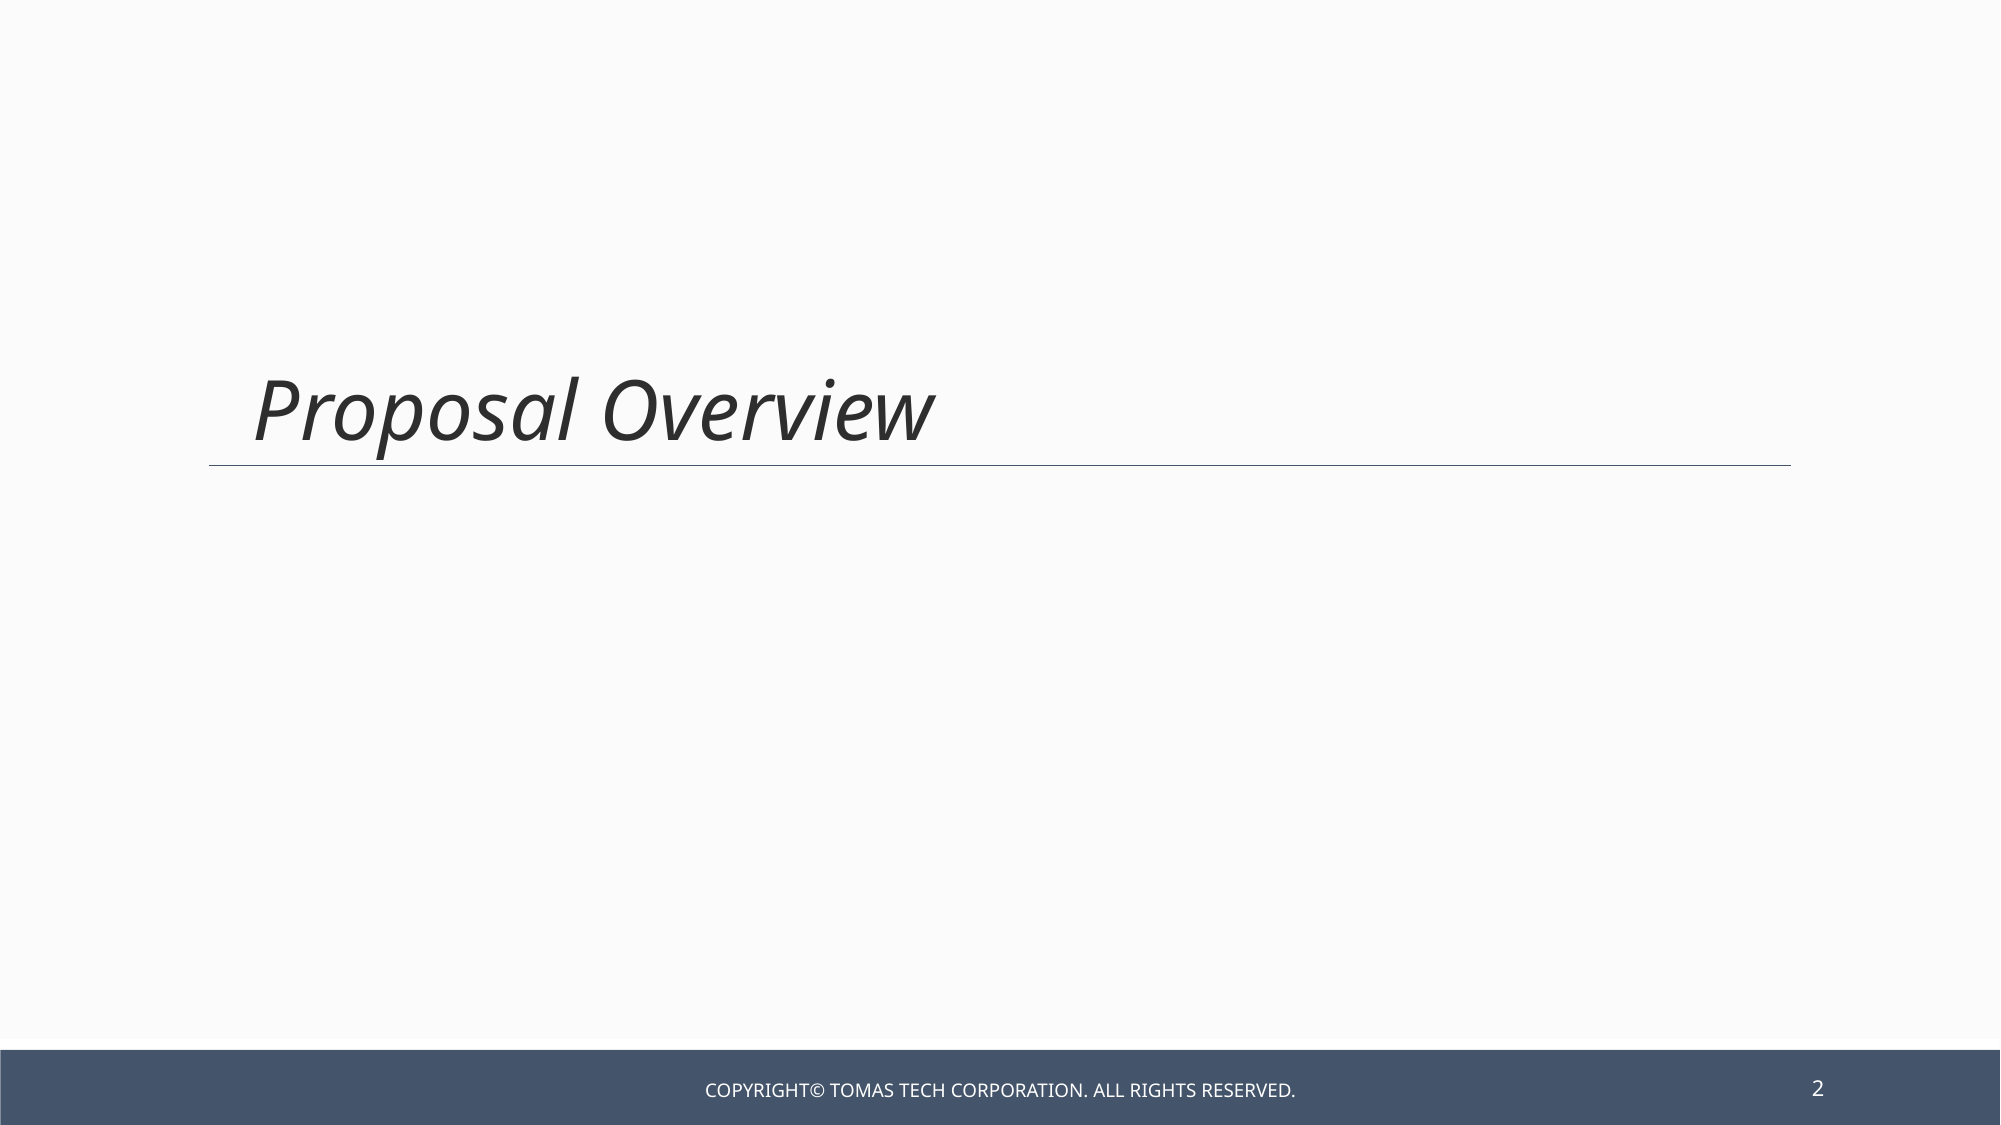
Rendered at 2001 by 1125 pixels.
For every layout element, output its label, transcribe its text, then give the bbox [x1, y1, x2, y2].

footer COPYRIGHT© TOMAS TECH CORPORATION. ALL RIGHTS RESERVED. [604, 1059, 1396, 1120]
slide_number 2 [1624, 1059, 1840, 1120]
text_box Proposal Overview [238, 349, 971, 462]
